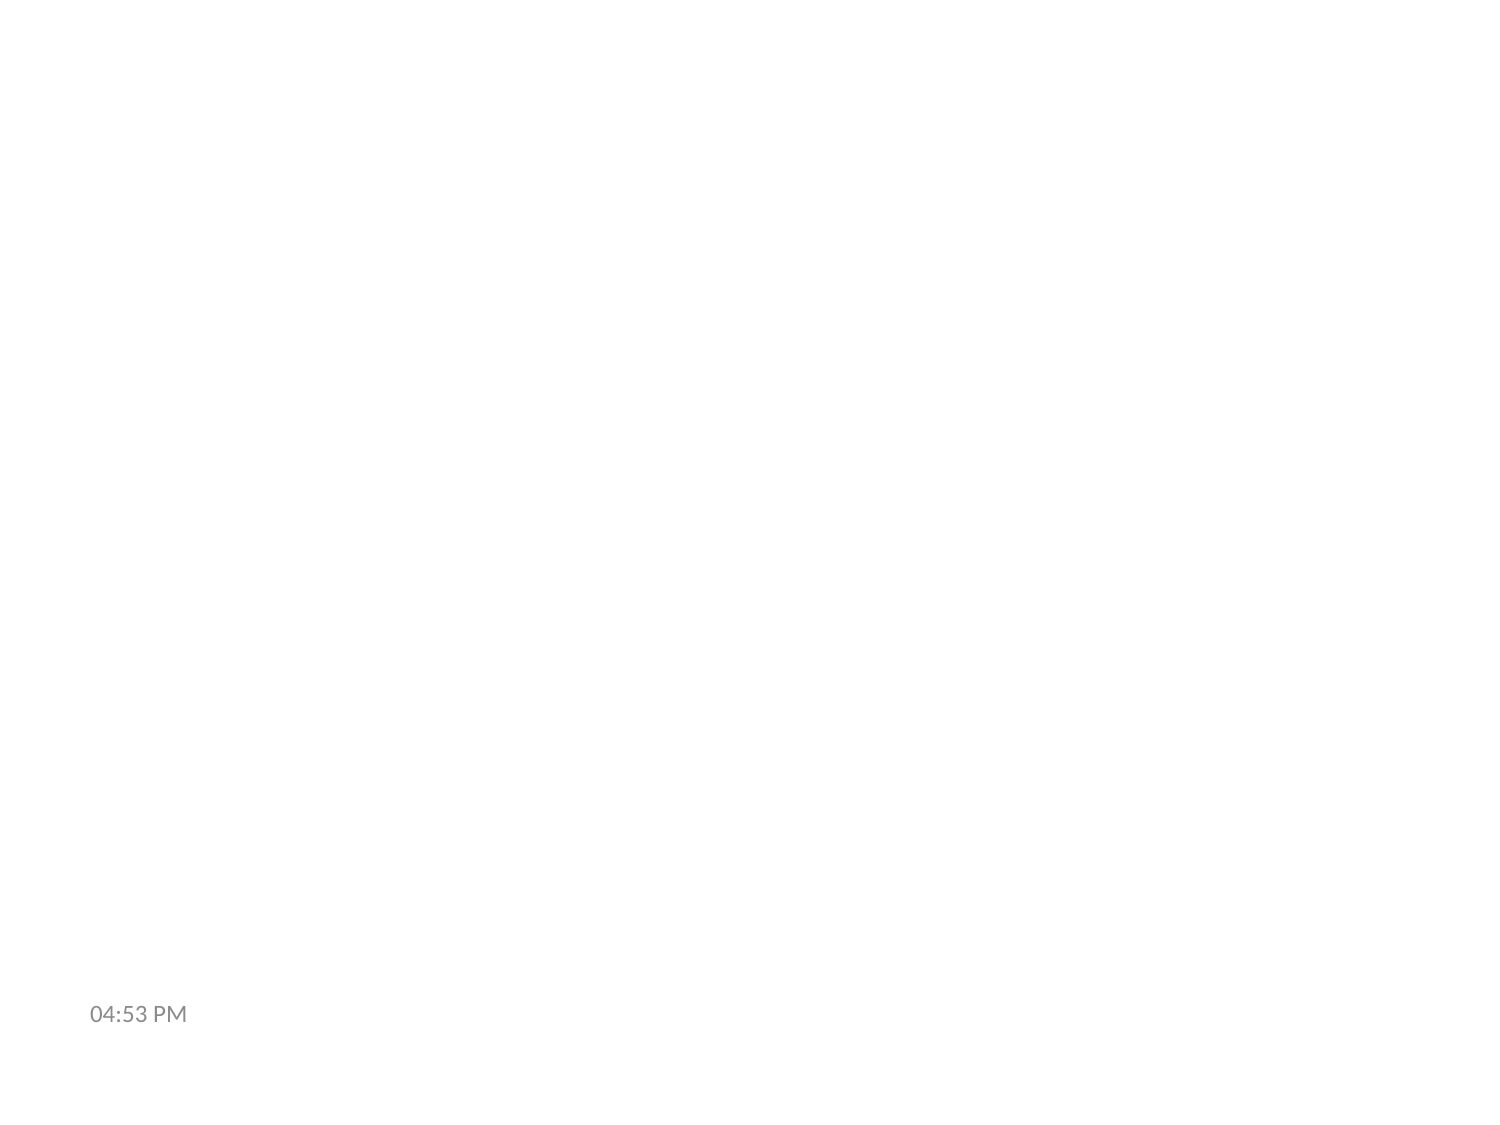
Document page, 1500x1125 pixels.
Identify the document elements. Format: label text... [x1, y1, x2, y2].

text_box 3:35 PM [75, 982, 425, 1043]
